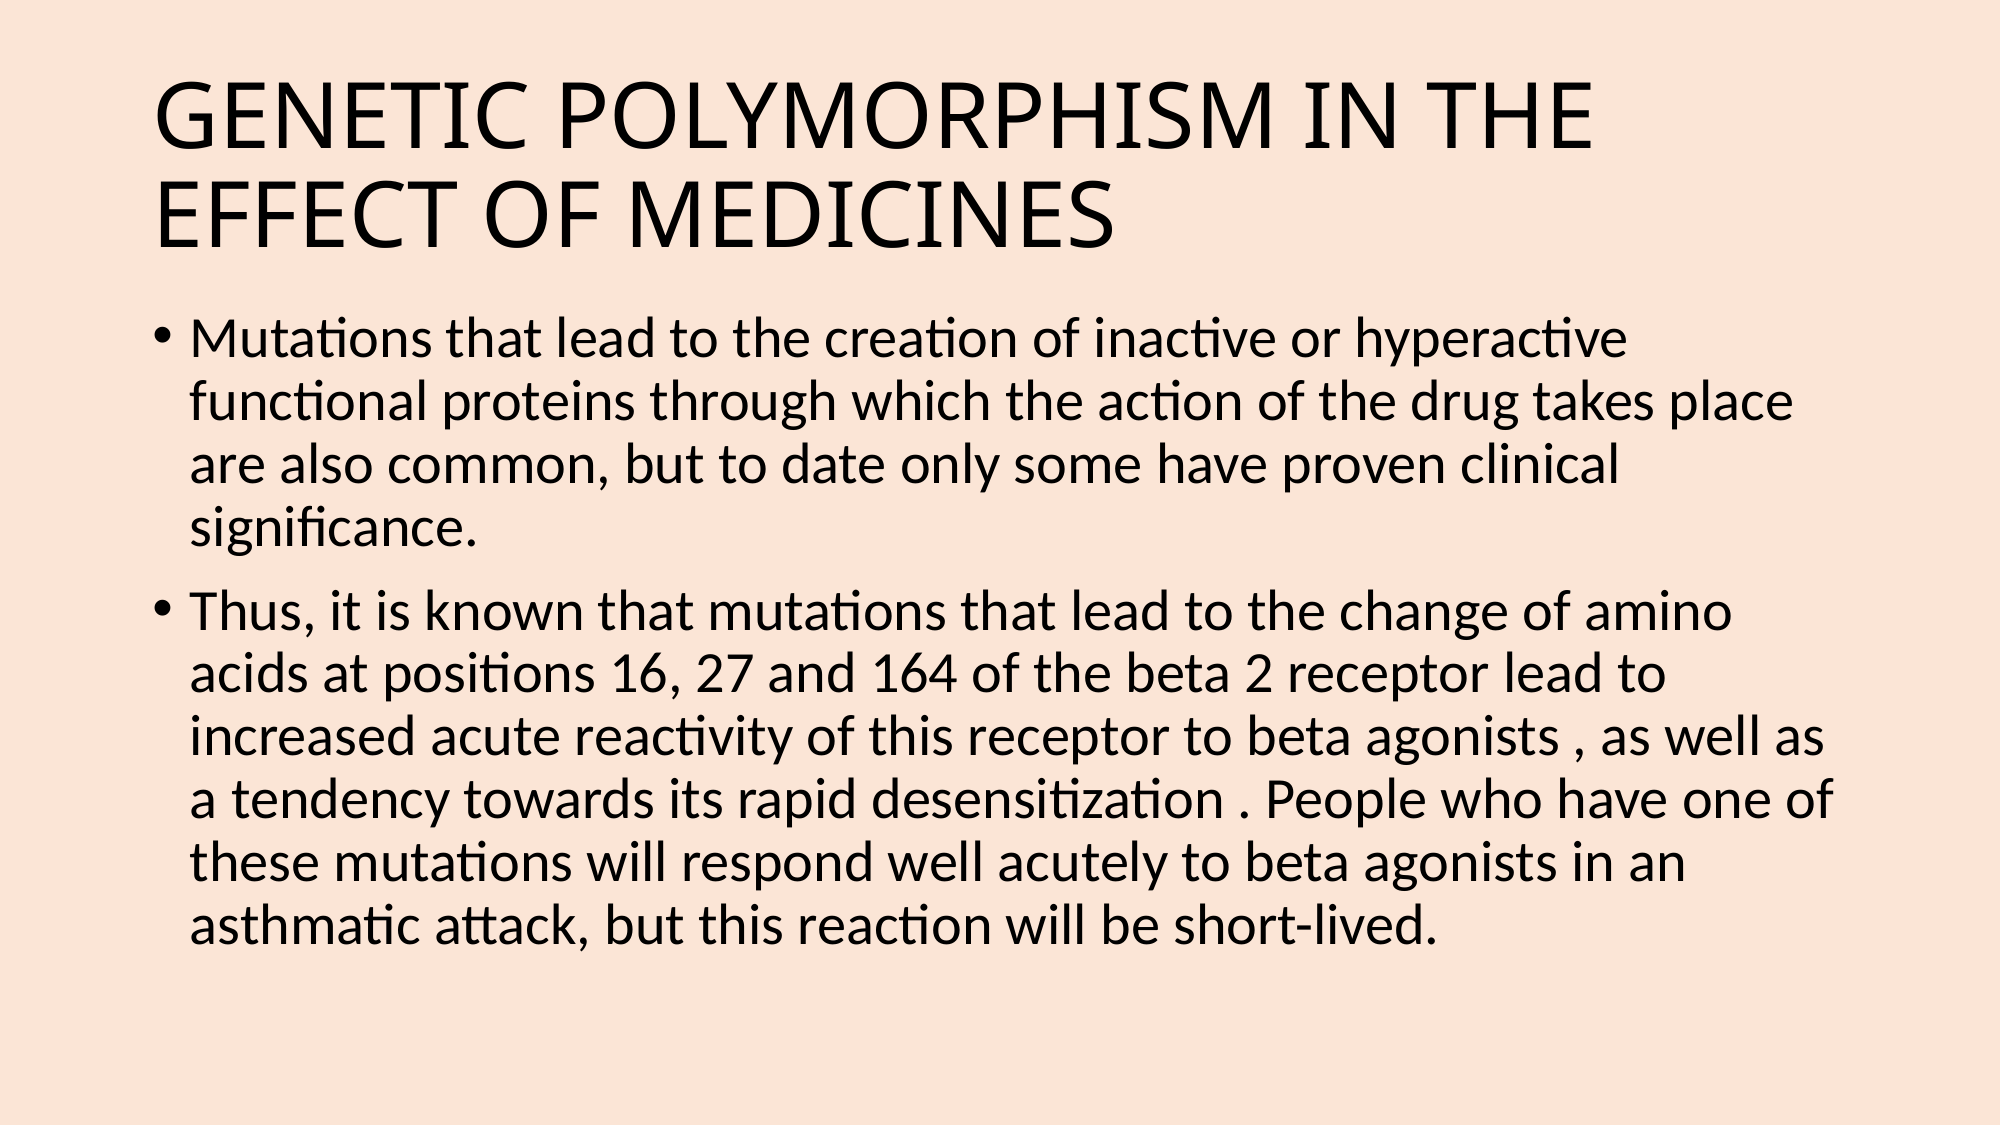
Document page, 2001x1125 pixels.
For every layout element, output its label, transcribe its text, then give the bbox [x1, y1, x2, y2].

title GENETIC POLYMORPHISM IN THE EFFECT OF MEDICINES [137, 59, 1863, 278]
list Mutations that lead to the creation of inactive or hyperactive functional proteins through which the action of the drug takes place are also common, but to date only some have proven clinical significance. Thus, it is known that mutations that lead to the change of amino acids at positions 16, 27 and 164 of the beta 2 receptor lead to increased acute reactivity of this receptor to beta agonists , as well as a tendency towards its rapid desensitization . People who have one of these mutations will respond well acutely to beta agonists in an asthmatic attack, but this reaction will be short-lived. [137, 299, 1863, 1014]
